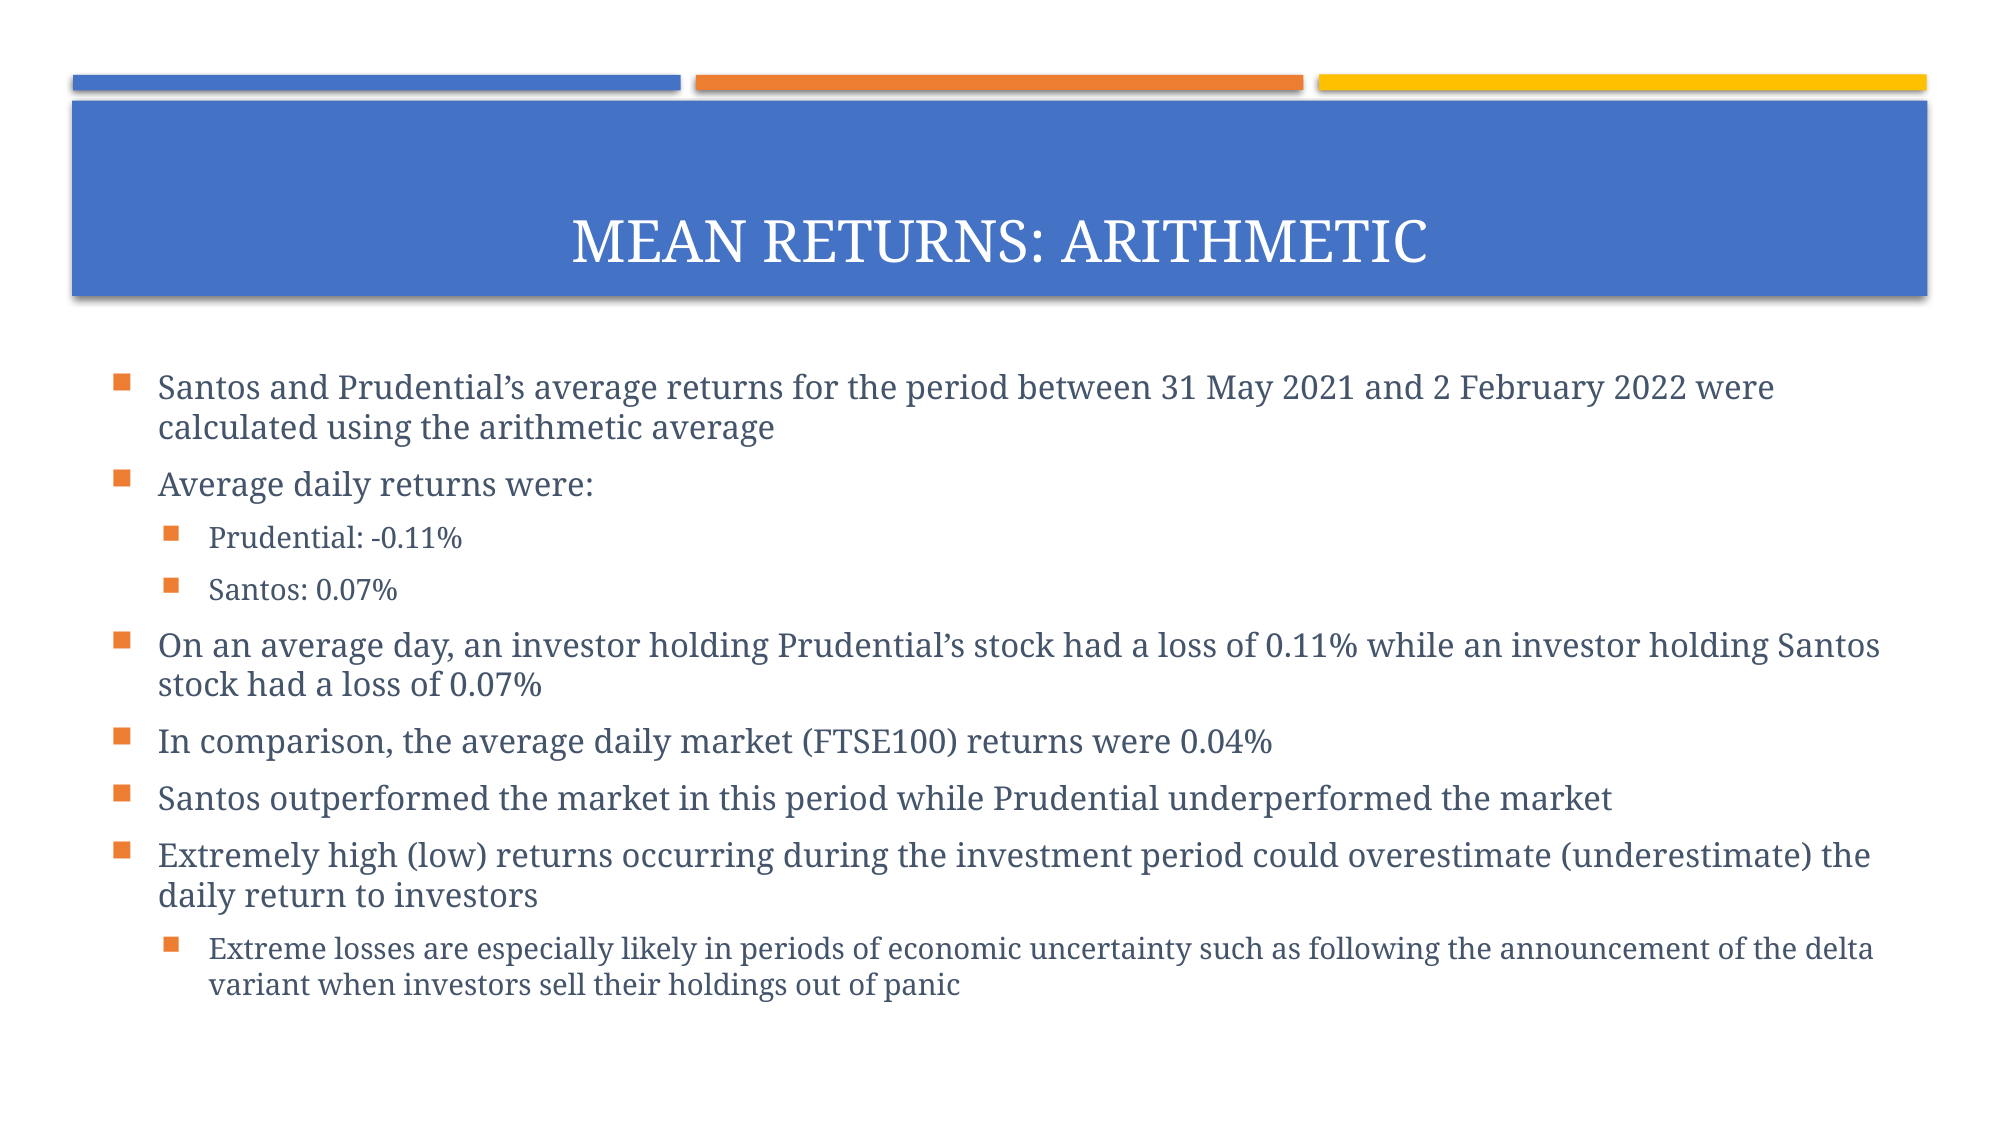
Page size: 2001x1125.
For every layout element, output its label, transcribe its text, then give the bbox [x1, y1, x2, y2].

list Santos and Prudential’s average returns for the period between 31 May 2021 and 2 February 2022 were calculated using the arithmetic average Average daily returns were: Prudential: -0.11% Santos: 0.07% On an average day, an investor holding Prudential’s stock had a loss of 0.11% while an investor holding Santos stock had a loss of 0.07% In comparison, the average daily market (FTSE100) returns were 0.04% Santos outperformed the market in this period while Prudential underperformed the market Extremely high (low) returns occurring during the investment period could overestimate (underestimate) the daily return to investors Extreme losses are especially likely in periods of economic uncertainty such as following the announcement of the delta variant when investors sell their holdings out of panic [95, 357, 1905, 1010]
title MEAN RETURNS: ARITHMETIC [95, 115, 1905, 282]
